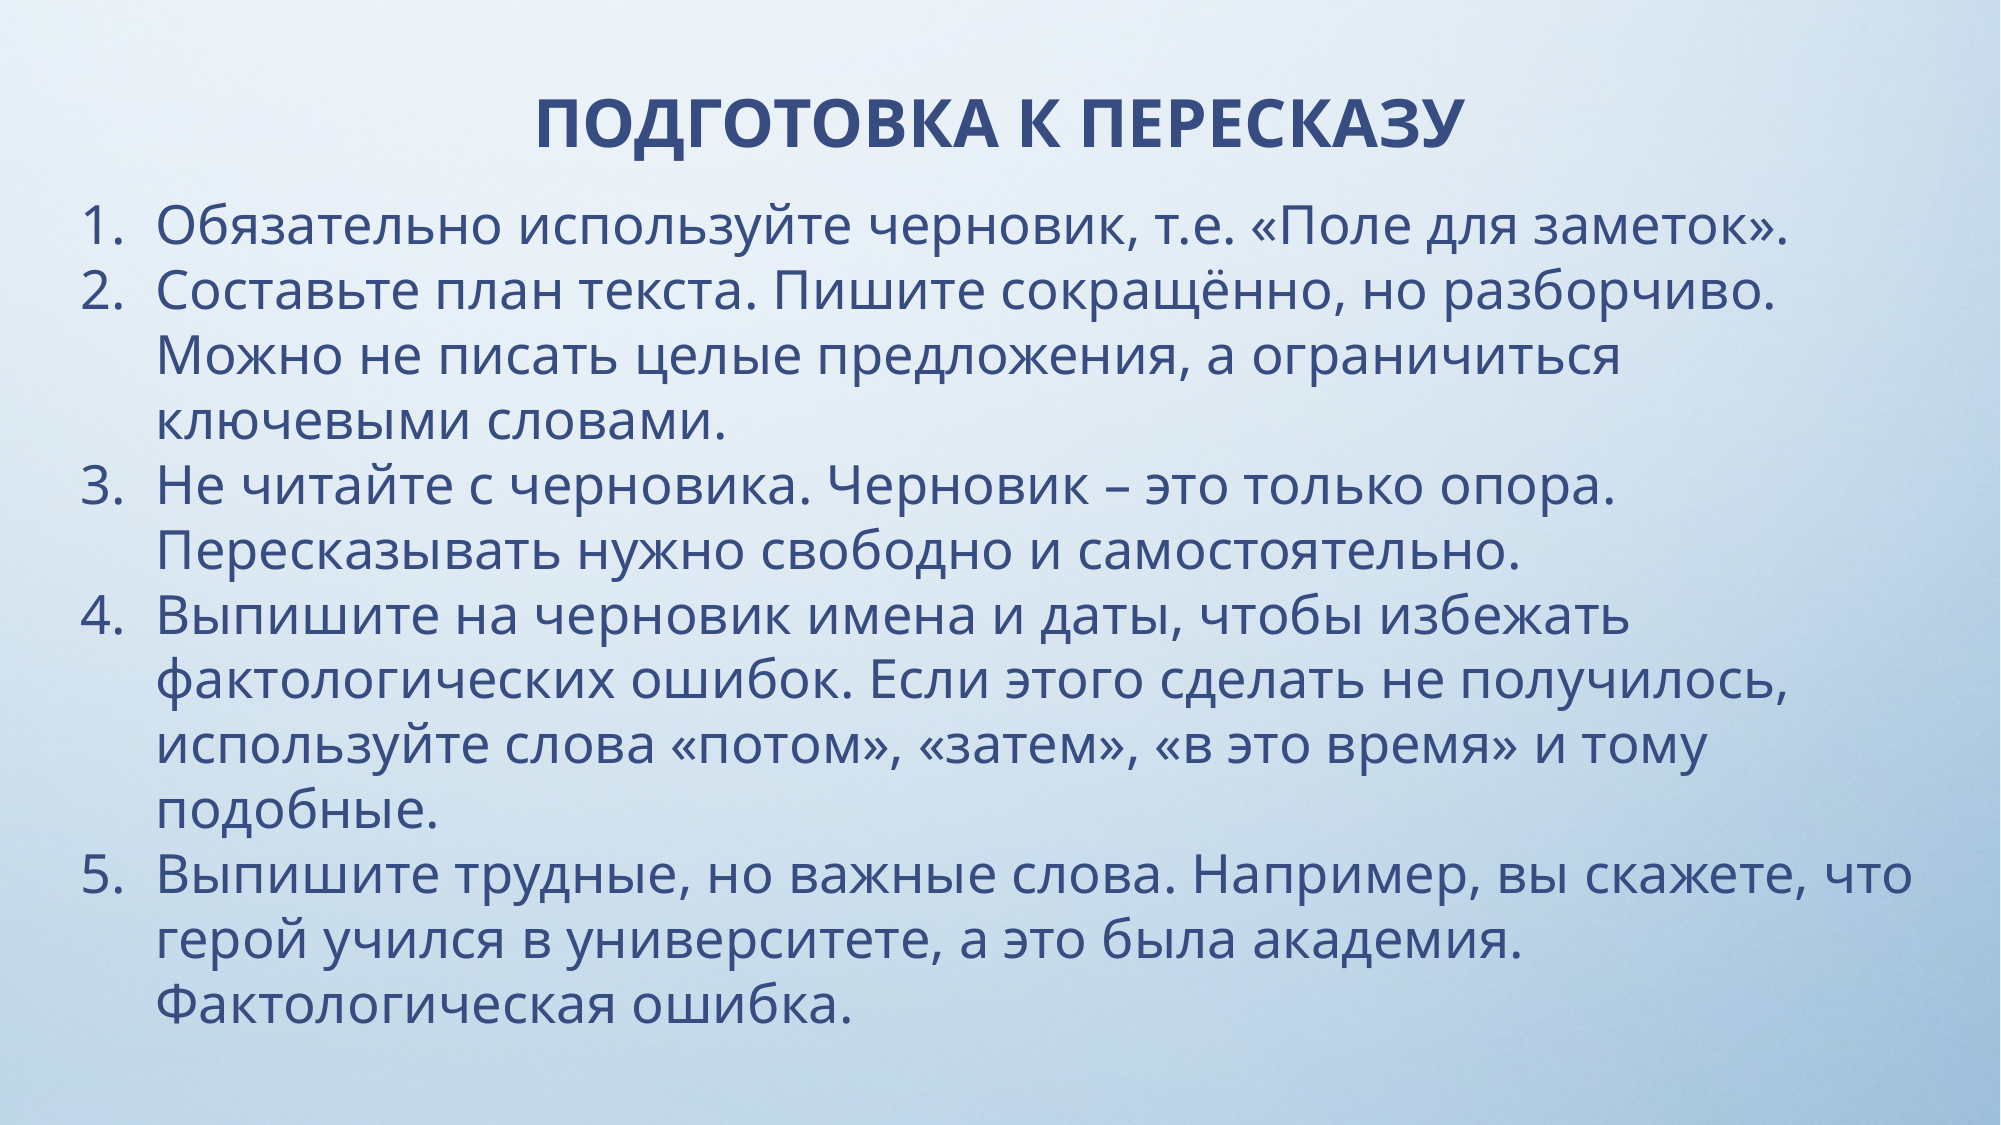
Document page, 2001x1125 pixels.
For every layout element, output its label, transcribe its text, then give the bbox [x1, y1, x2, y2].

picture [0, 0, 2001, 1125]
text_box ПОДГОТОВКА К ПЕРЕСКАЗУ [46, 73, 1953, 169]
text_box Обязательно используйте черновик, т.е. «Поле для заметок». Составьте план текста. Пишите сокращённо, но разборчиво. Можно не писать целые предложения, а ограничиться ключевыми словами. Не читайте с черновика. Черновик – это только опора. Пересказывать нужно свободно и самостоятельно. Выпишите на черновик имена и даты, чтобы избежать фактологических ошибок. Если этого сделать не получилось, используйте слова «потом», «затем», «в это время» и тому подобные. Выпишите трудные, но важные слова. Например, вы скажете, что герой учился в университете, а это была академия. Фактологическая ошибка. [65, 182, 1953, 1042]
